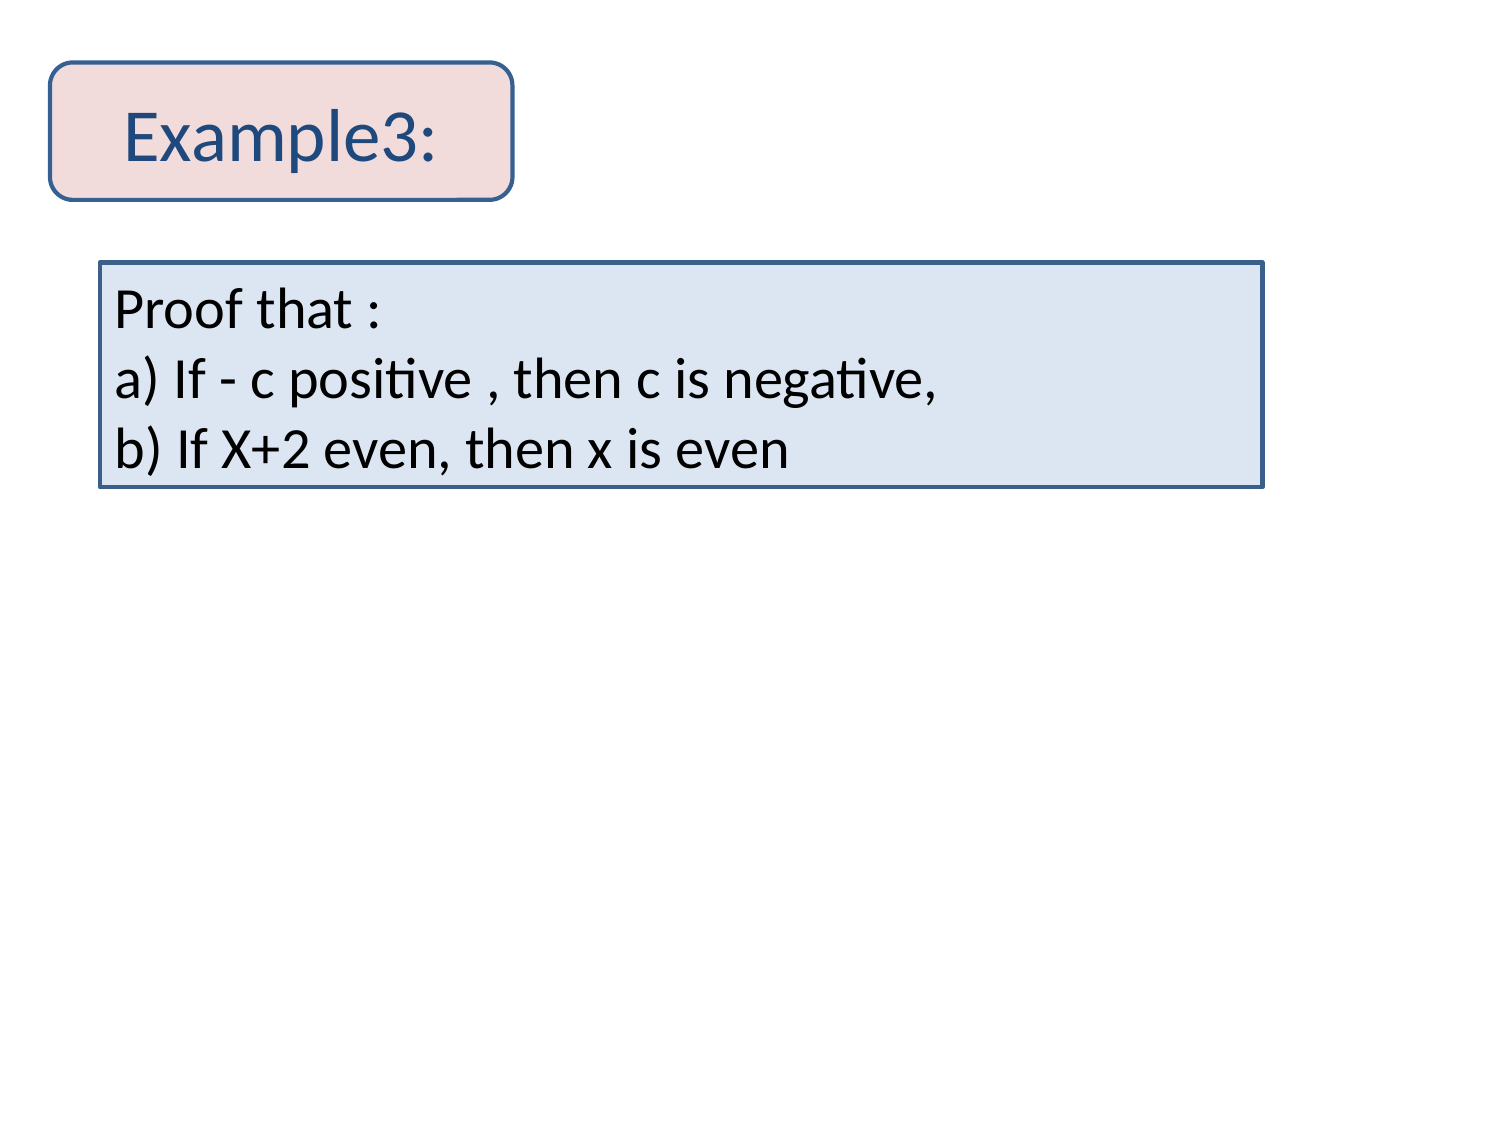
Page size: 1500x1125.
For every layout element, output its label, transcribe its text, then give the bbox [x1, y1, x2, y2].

text_box Proof that : a) If - c positive , then c is negative, b) If X+2 even, then x is even [98, 260, 1265, 489]
text_box Example3: [47, 60, 515, 202]
